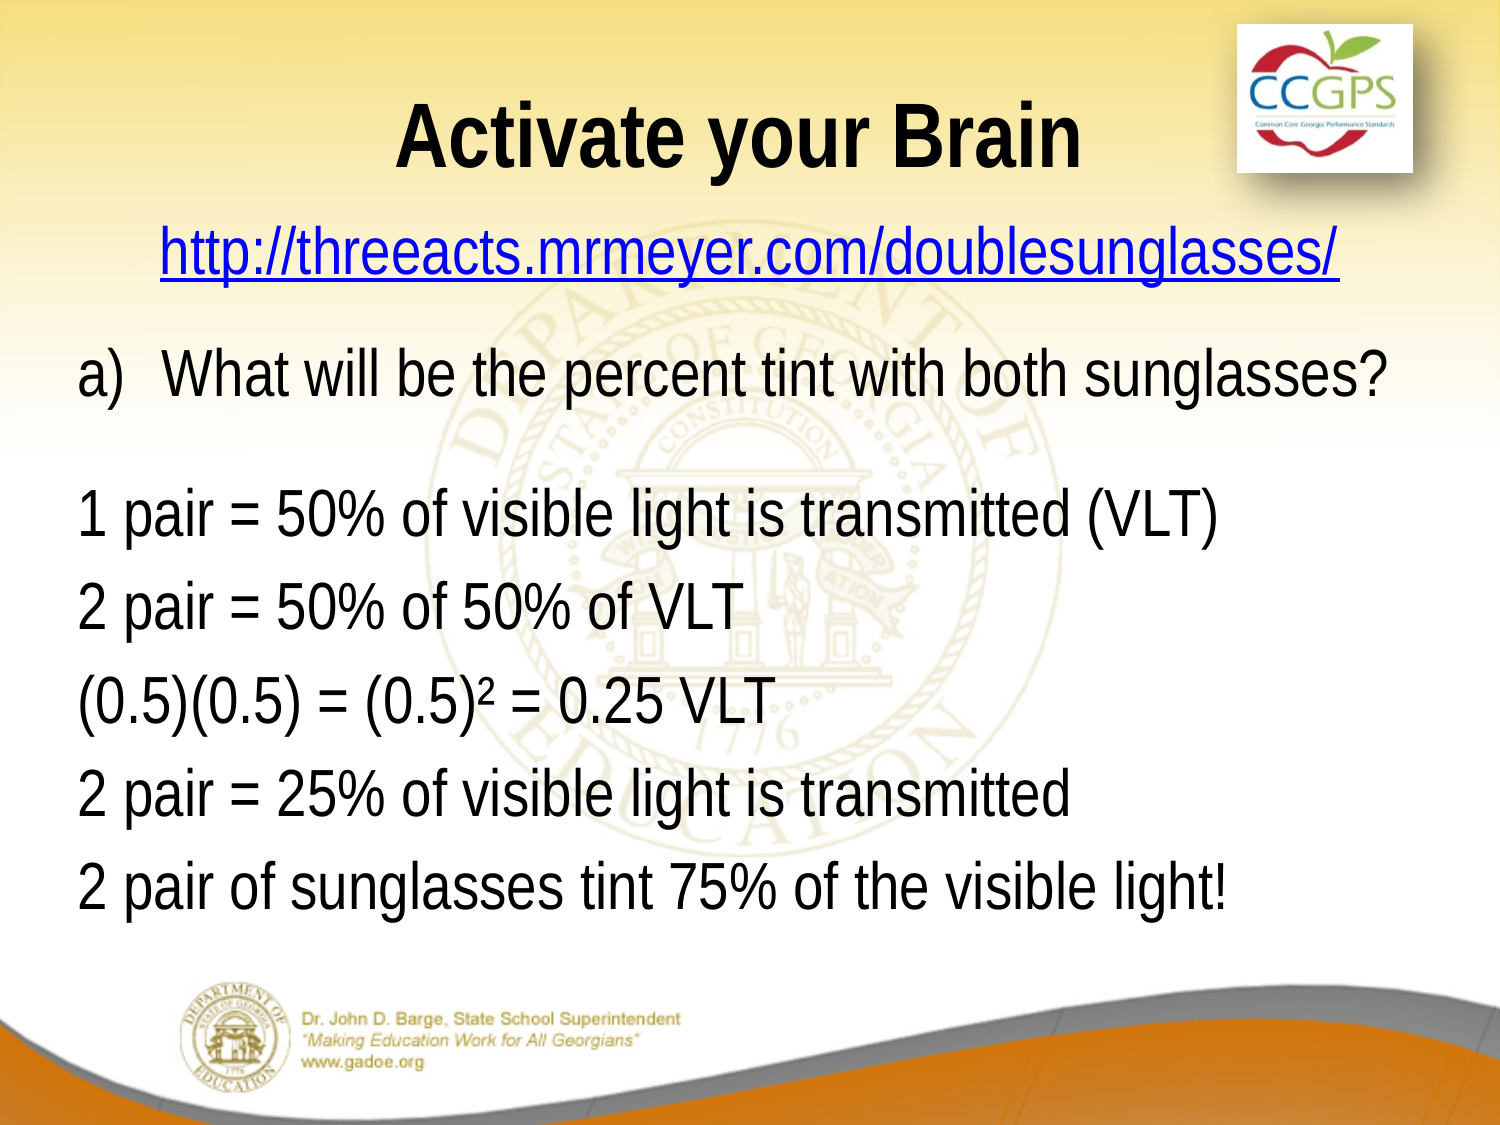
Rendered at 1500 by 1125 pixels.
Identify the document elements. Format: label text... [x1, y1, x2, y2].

subtitle http://threeacts.mrmeyer.com/doublesunglasses/ What will be the percent tint with both sunglasses? 1 pair = 50% of visible light is transmitted (VLT) 2 pair = 50% of 50% of VLT (0.5)(0.5) = (0.5)² = 0.25 VLT 2 pair = 25% of visible light is transmitted 2 pair of sunglasses tint 75% of the visible light! [62, 199, 1438, 951]
picture [0, 0, 1500, 1125]
title Activate your Brain [112, 49, 1231, 199]
